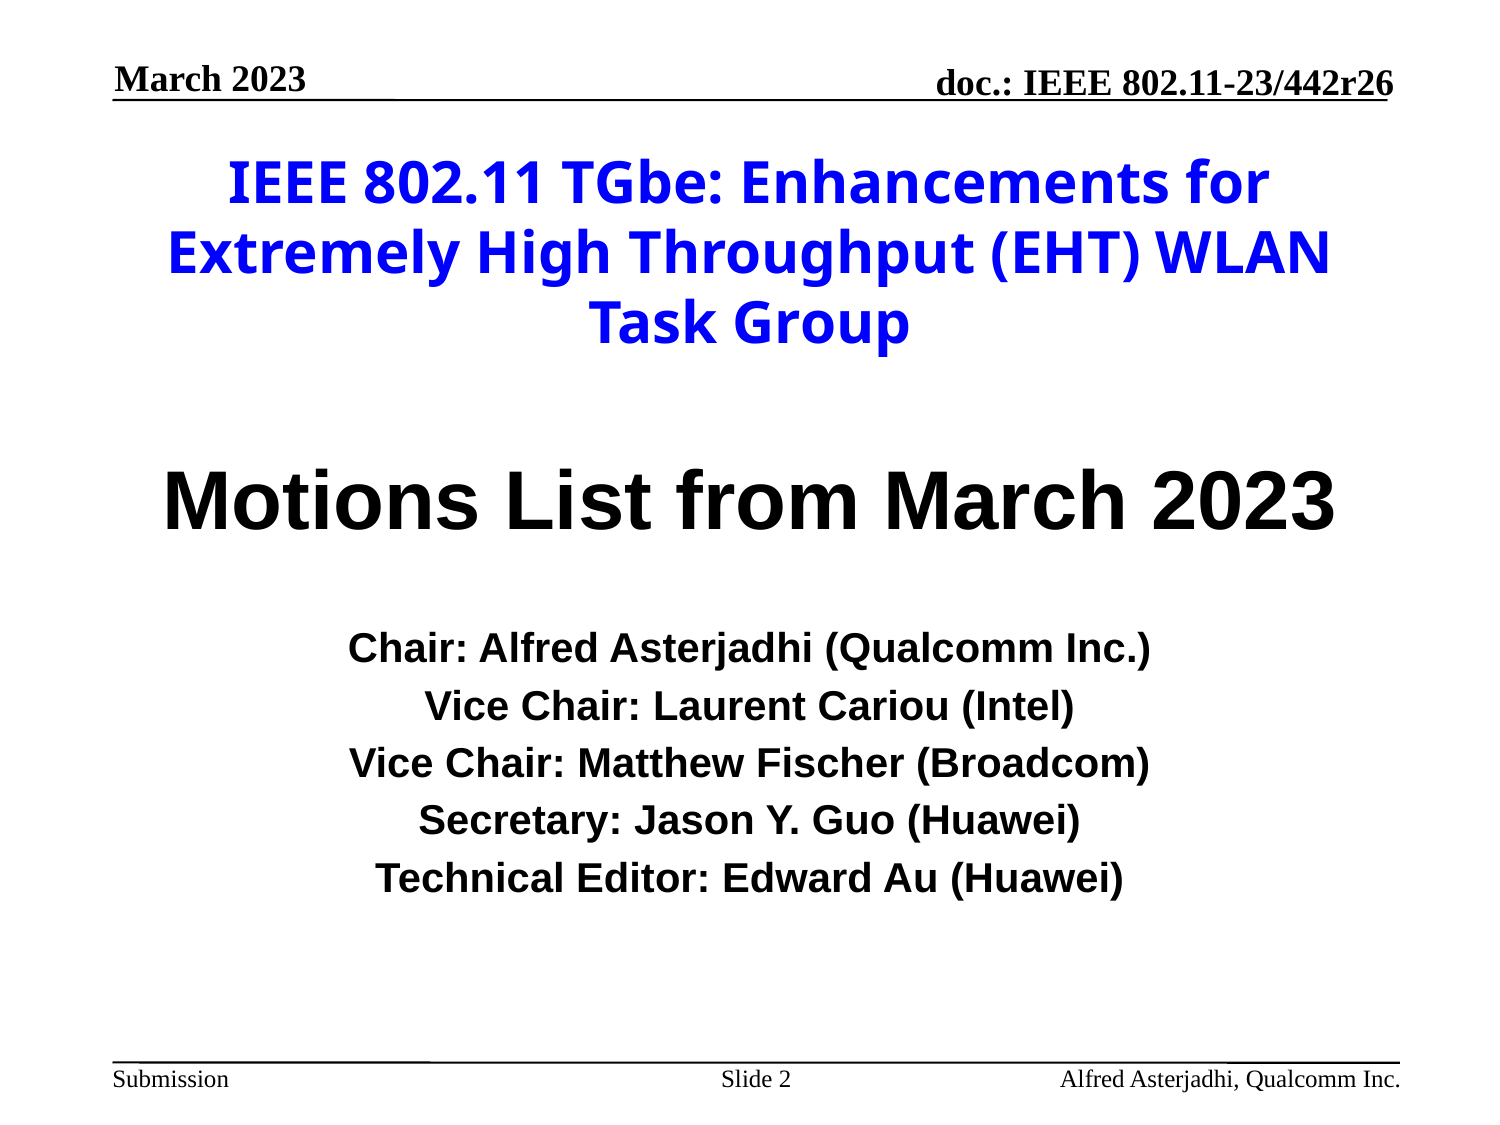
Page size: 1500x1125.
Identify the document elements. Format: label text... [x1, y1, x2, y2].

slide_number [114, 54, 493, 100]
title IEEE 802.11 TGbe: Enhancements for Extremely High Throughput (EHT) WLAN Task Group [112, 112, 1388, 388]
footer Alfred Asterjadhi, Qualcomm Inc. [878, 1061, 1402, 1093]
list Motions List from March 2023 Chair: Alfred Asterjadhi (Qualcomm Inc.) Vice Chair: Laurent Cariou (Intel) Vice Chair: Matthew Fischer (Broadcom) Secretary: Jason Y. Guo (Huawei) Technical Editor: Edward Au (Huawei) [112, 449, 1388, 1063]
slide_number Slide 2 [712, 1061, 800, 1123]
